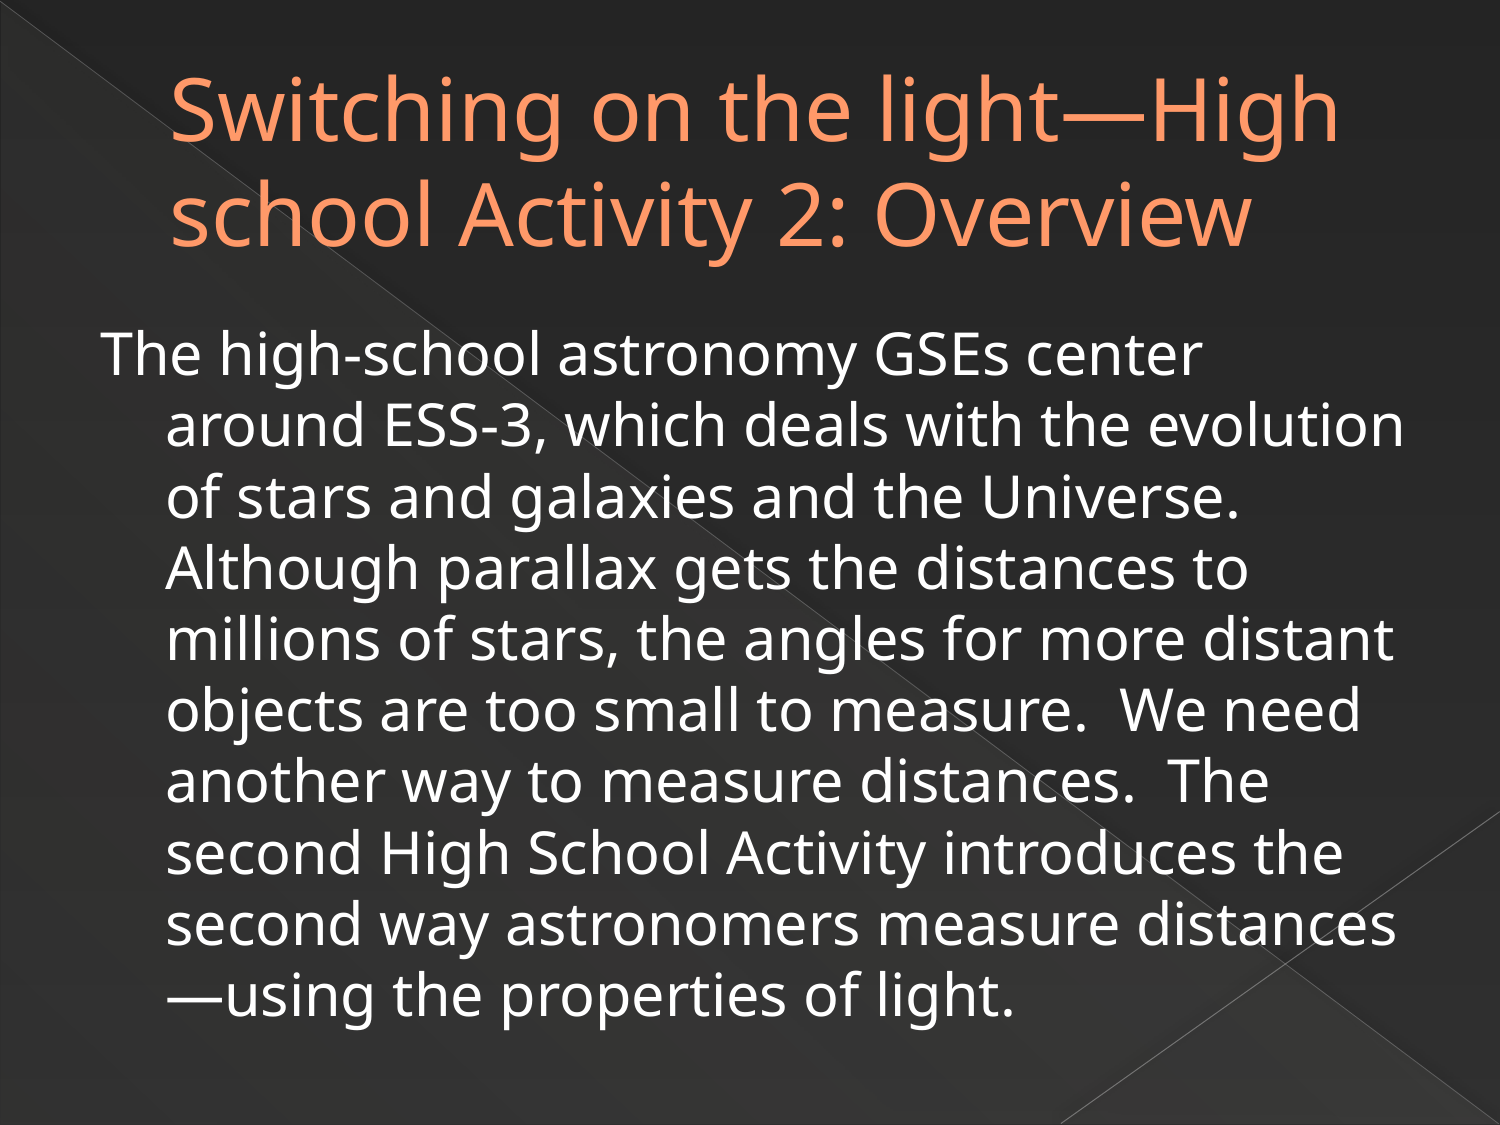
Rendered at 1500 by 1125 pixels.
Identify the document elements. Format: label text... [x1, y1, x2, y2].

list The high-school astronomy GSEs center around ESS-3, which deals with the evolution of stars and galaxies and the Universe. Although parallax gets the distances to millions of stars, the angles for more distant objects are too small to measure. We need another way to measure distances. The second High School Activity introduces the second way astronomers measure distances—using the properties of light. [75, 308, 1425, 1059]
title Switching on the light—High school Activity 2: Overview [75, 43, 1425, 274]
